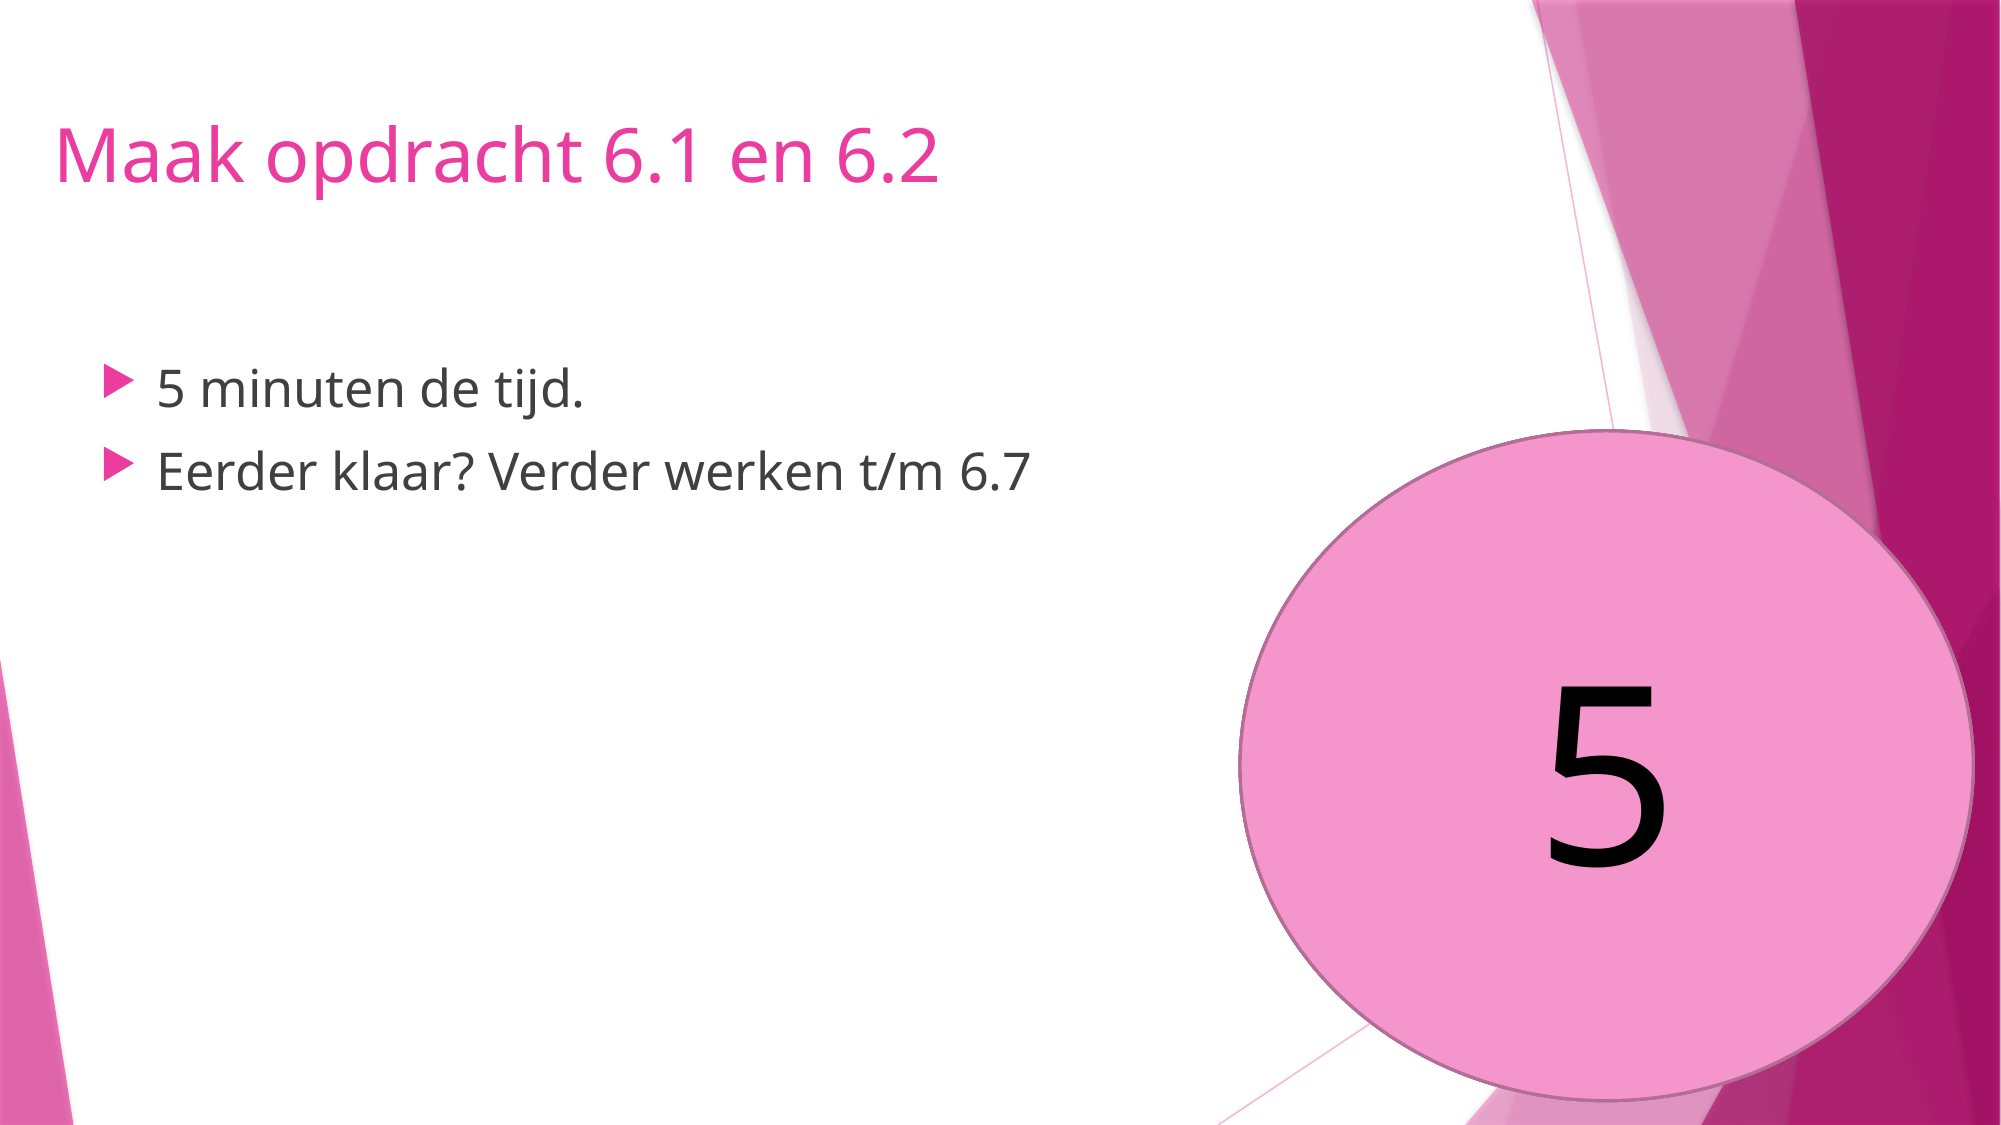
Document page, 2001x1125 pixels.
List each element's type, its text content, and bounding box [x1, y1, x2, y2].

list 5 minuten de tijd. Eerder klaar? Verder werken t/m 6.7 [85, 348, 1290, 1125]
title Maak opdracht 6.1 en 6.2 [38, 99, 1614, 317]
text_box 5 [1238, 429, 1975, 1103]
